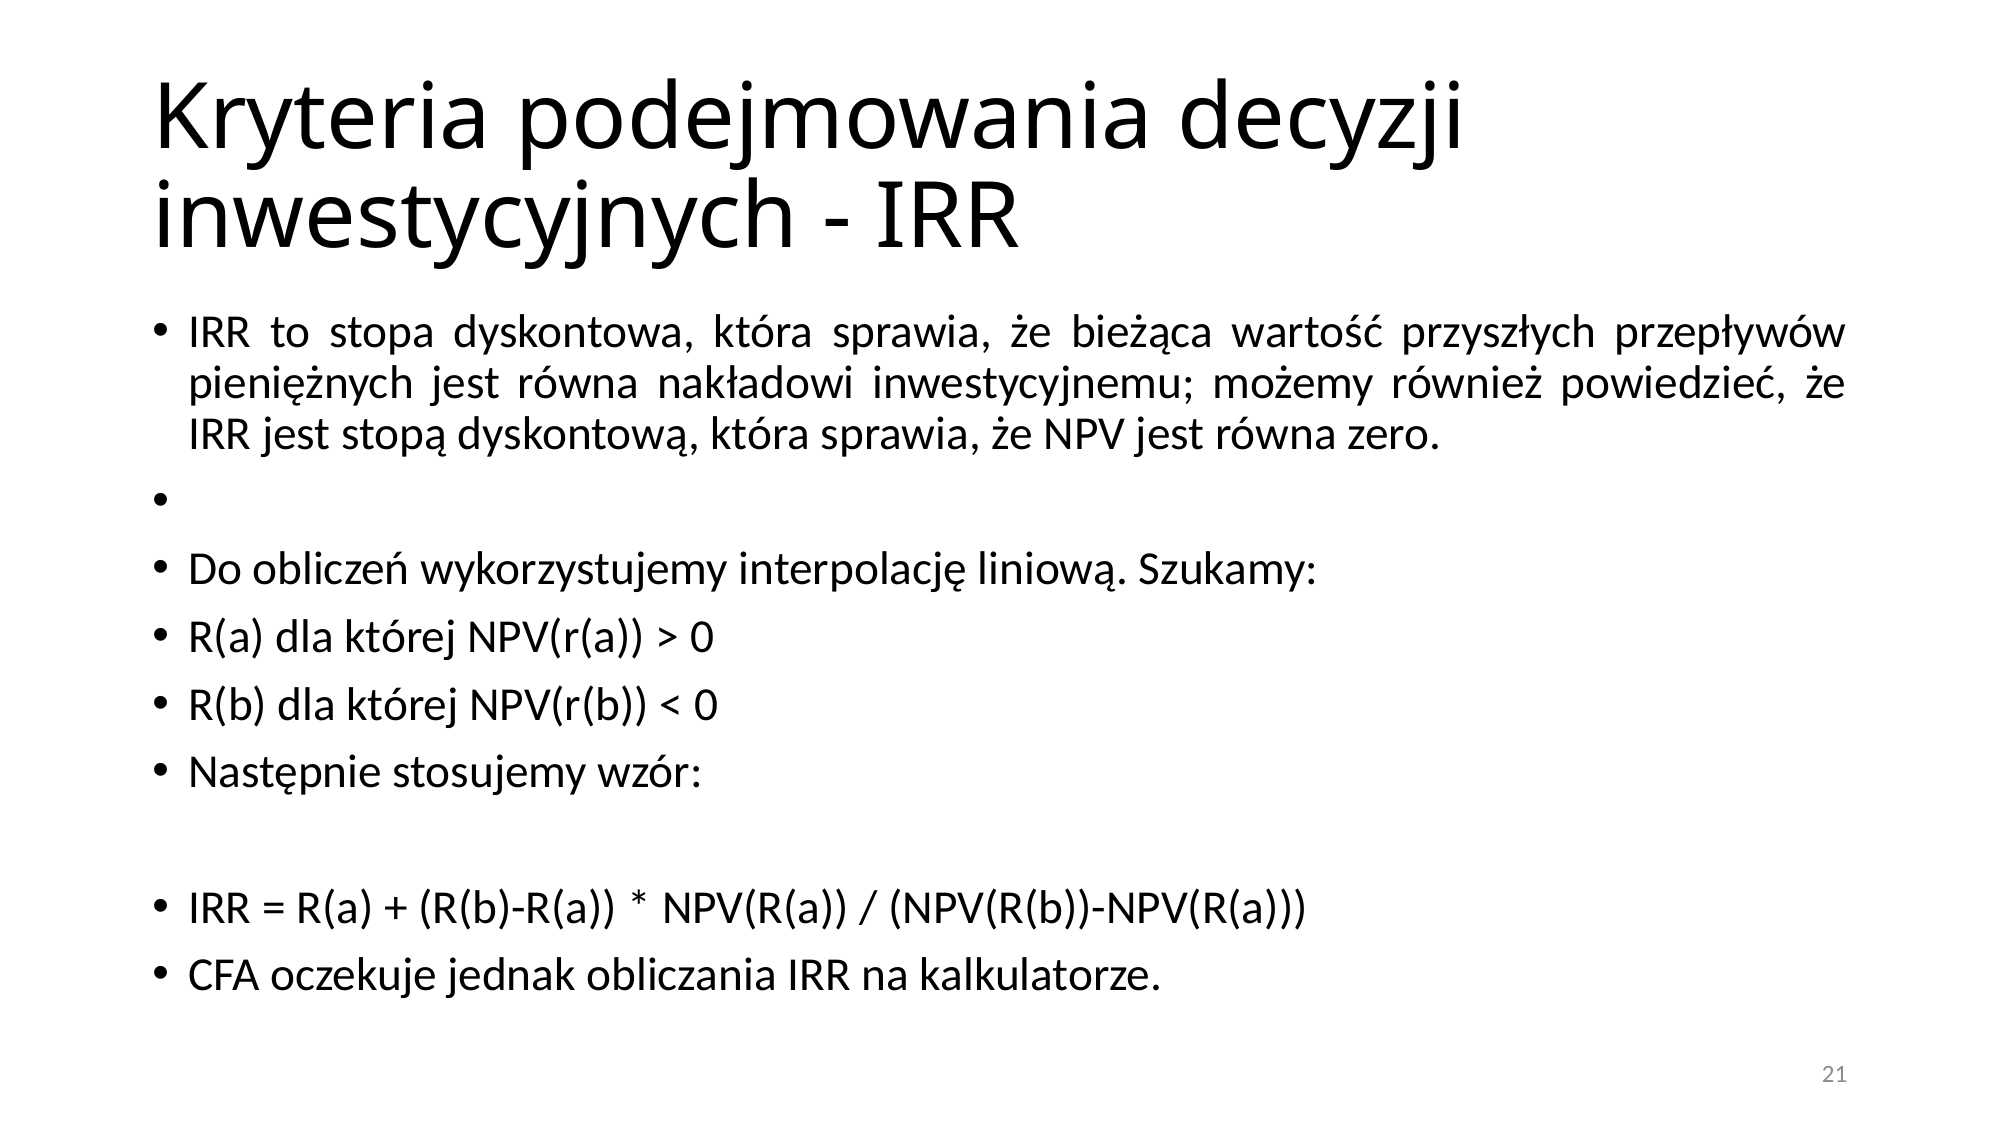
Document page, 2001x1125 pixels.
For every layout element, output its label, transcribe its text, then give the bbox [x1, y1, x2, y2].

list IRR to stopa dyskontowa, która sprawia, że ​​bieżąca wartość przyszłych przepływów pieniężnych jest równa nakładowi inwestycyjnemu; możemy również powiedzieć, że IRR jest stopą dyskontową, która sprawia, że ​​NPV jest równa zero. Do obliczeń wykorzystujemy interpolację liniową. Szukamy: R(a) dla której NPV(r(a)) > 0 R(b) dla której NPV(r(b)) < 0 Następnie stosujemy wzór: IRR = R(a) + (R(b)-R(a)) * NPV(R(a)) / (NPV(R(b))-NPV(R(a))) CFA oczekuje jednak obliczania IRR na kalkulatorze. [137, 299, 1863, 1014]
title Kryteria podejmowania decyzji inwestycyjnych - IRR [137, 59, 1863, 278]
slide_number 21 [1412, 1042, 1863, 1103]
